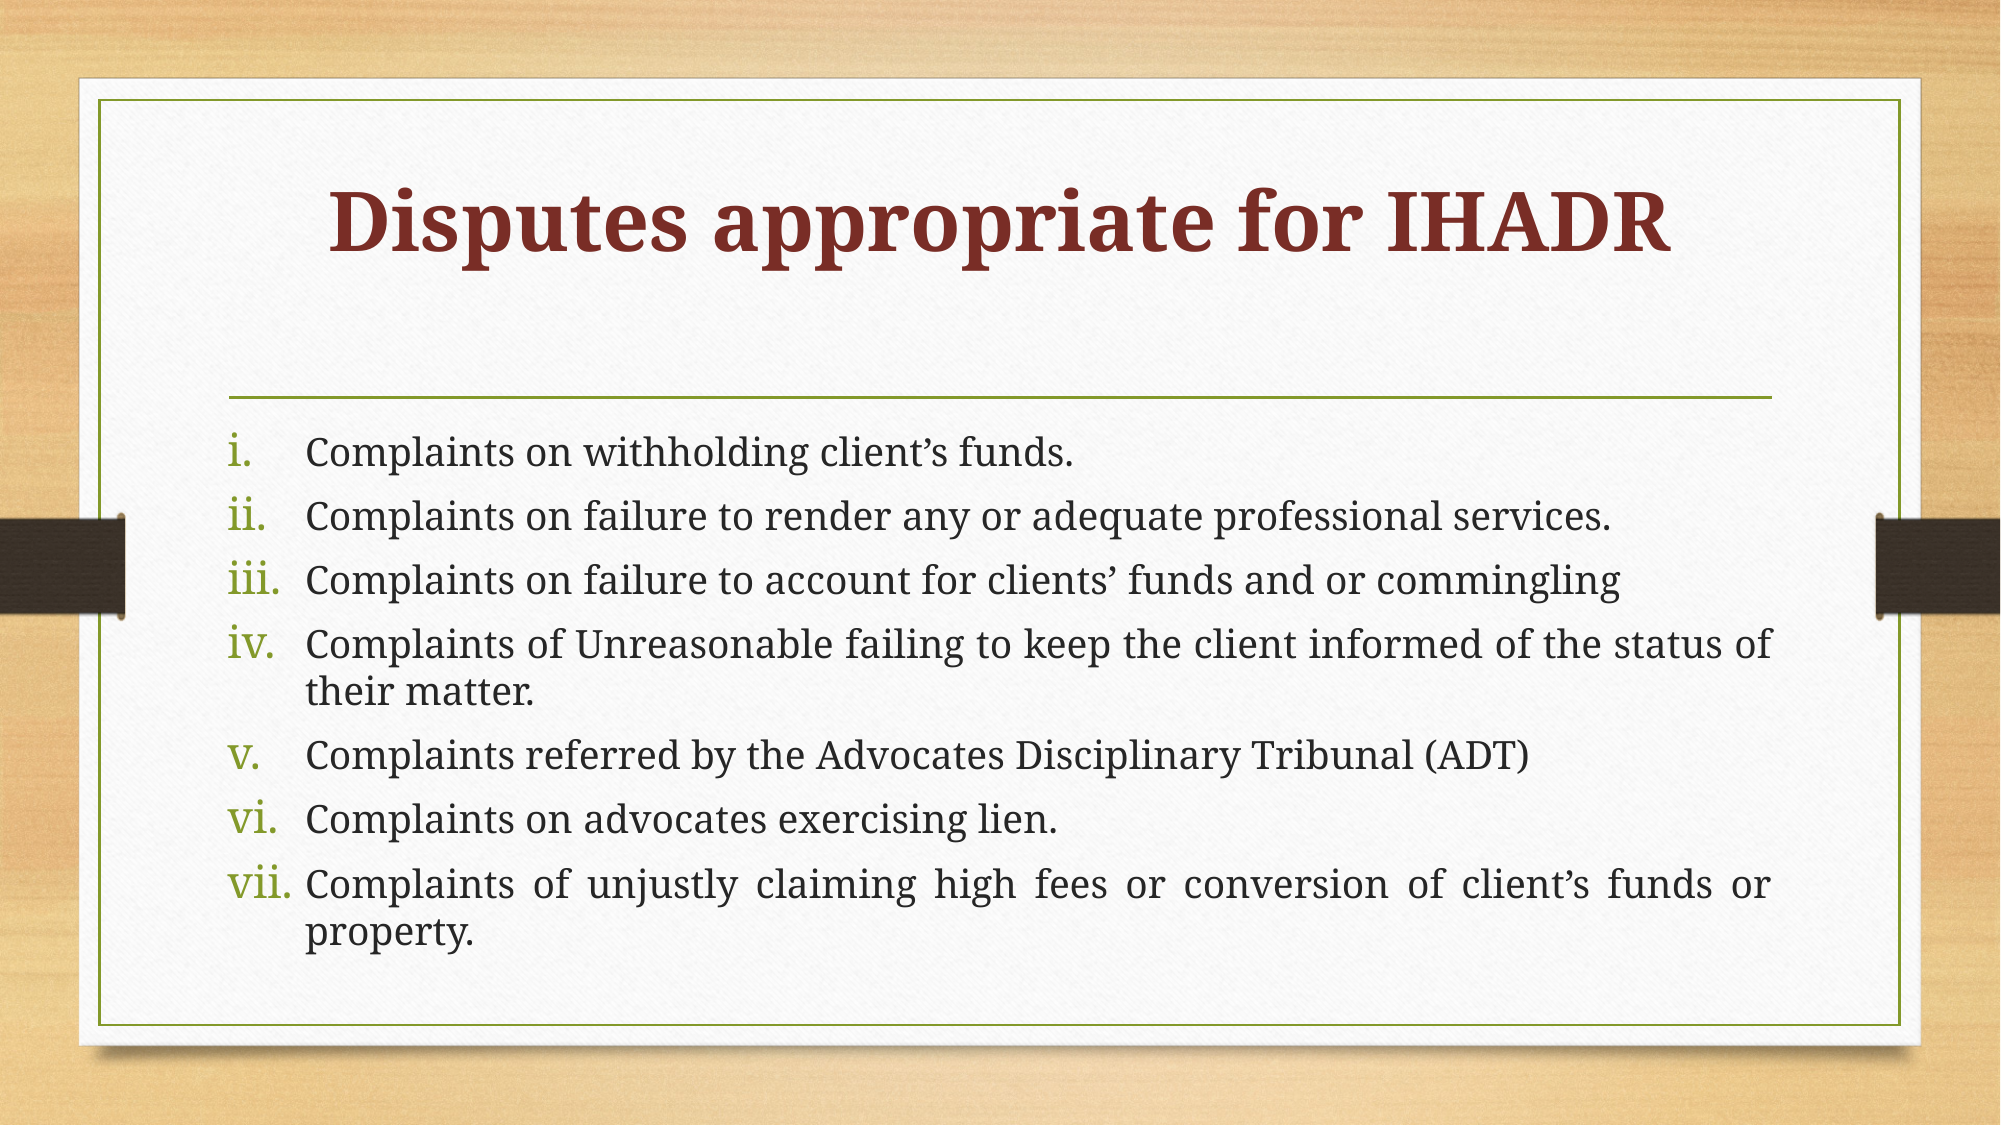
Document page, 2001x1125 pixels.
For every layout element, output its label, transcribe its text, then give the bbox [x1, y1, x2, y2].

title Disputes appropriate for IHADR [212, 161, 1788, 375]
list Complaints on withholding client’s funds. Complaints on failure to render any or adequate professional services. Complaints on failure to account for clients’ funds and or commingling Complaints of Unreasonable failing to keep the client informed of the status of their matter. Complaints referred by the Advocates Disciplinary Tribunal (ADT) Complaints on advocates exercising lien. Complaints of unjustly claiming high fees or conversion of client’s funds or property. [212, 419, 1788, 964]
picture [0, 0, 2001, 1125]
